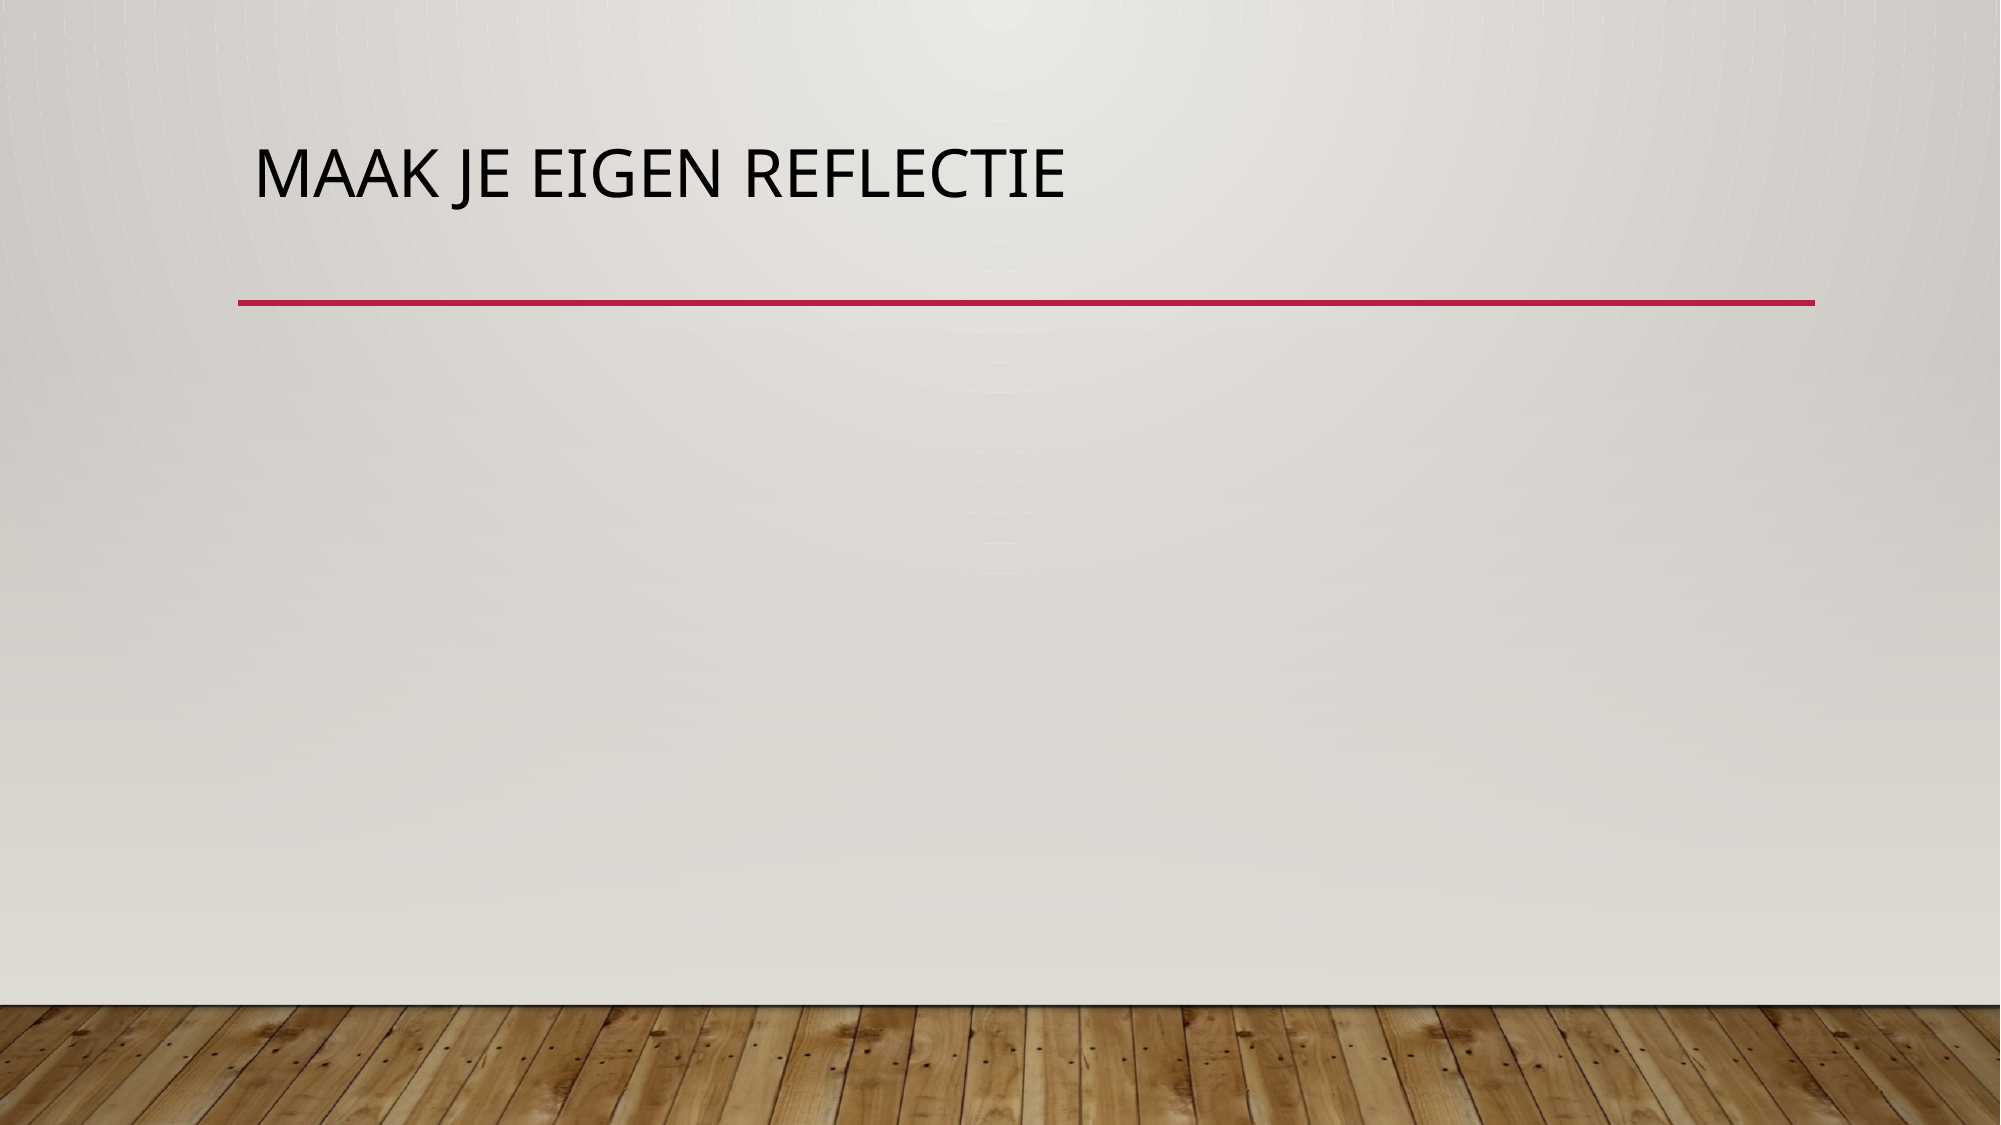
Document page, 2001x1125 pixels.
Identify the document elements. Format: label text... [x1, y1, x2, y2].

picture [0, 1005, 2000, 1125]
title Maak je eigen reflectie [238, 131, 1814, 305]
